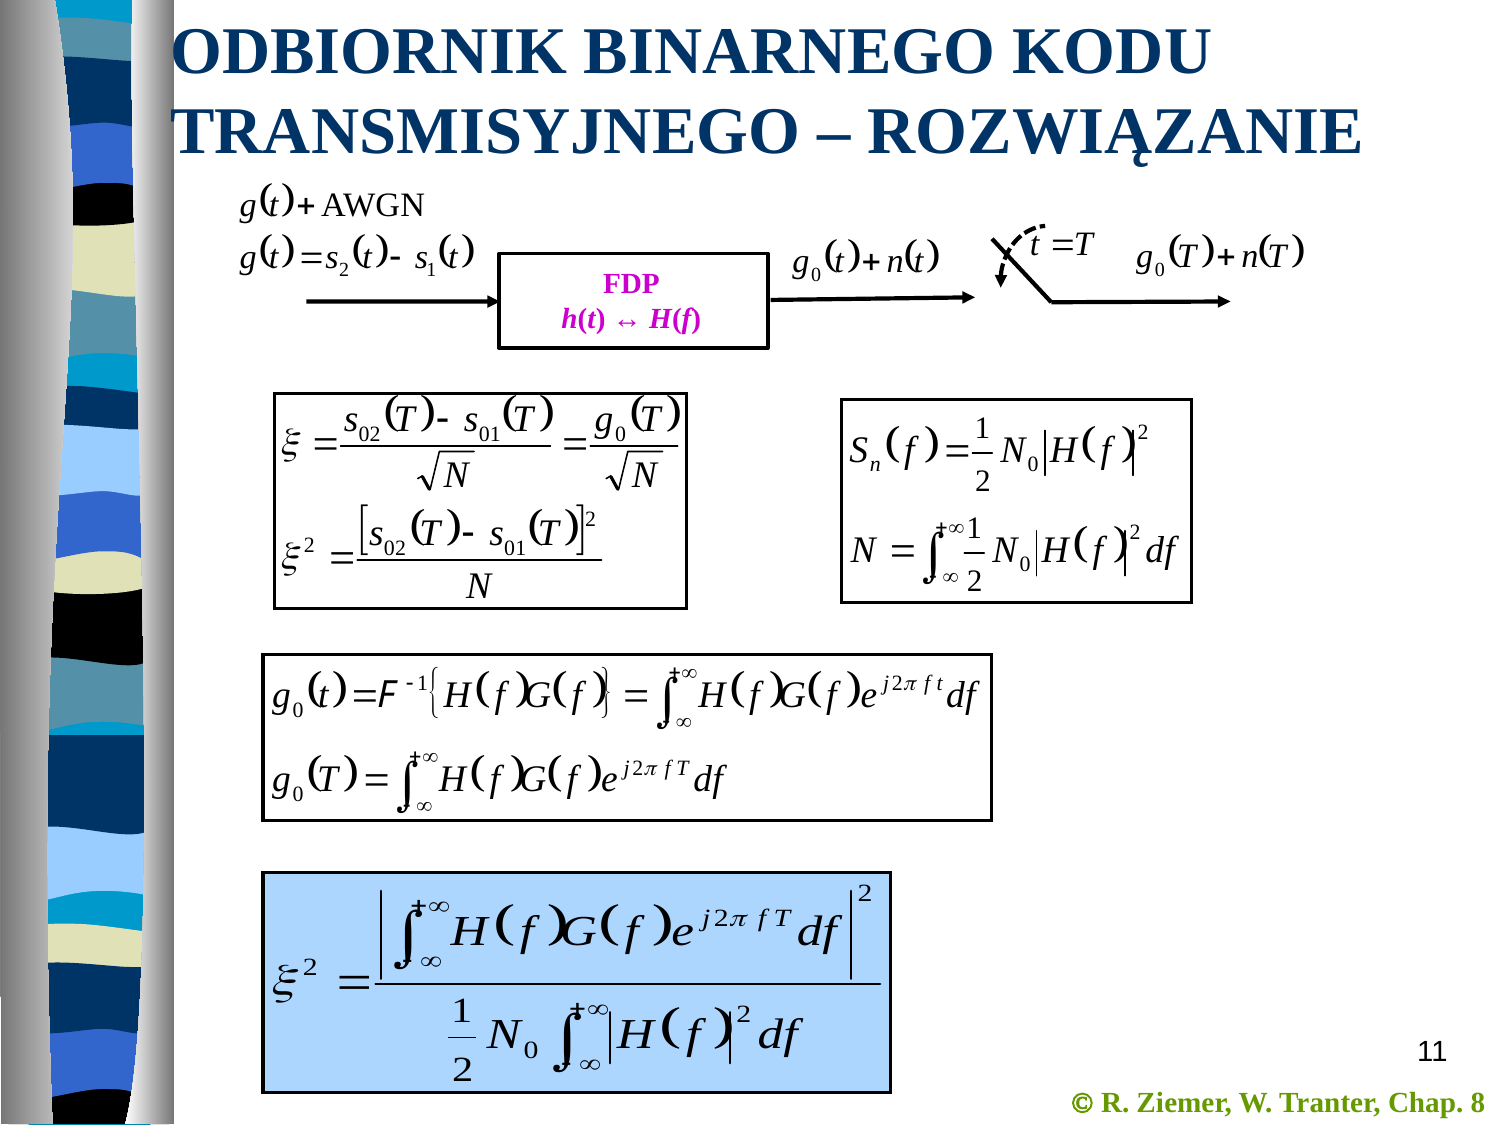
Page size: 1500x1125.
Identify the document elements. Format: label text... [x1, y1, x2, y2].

slide_number 11 [1149, 1024, 1463, 1076]
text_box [264, 655, 990, 819]
text_box  R. Ziemer, W. Tranter, Chap. 8 [1055, 1076, 1500, 1125]
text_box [842, 400, 1191, 602]
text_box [275, 394, 686, 608]
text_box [264, 873, 890, 1092]
text_box ODBIORNIK BINARNEGO KODU TRANSMISYJNEGO – ROZWIĄZANIE [155, 0, 1463, 175]
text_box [232, 181, 1307, 350]
